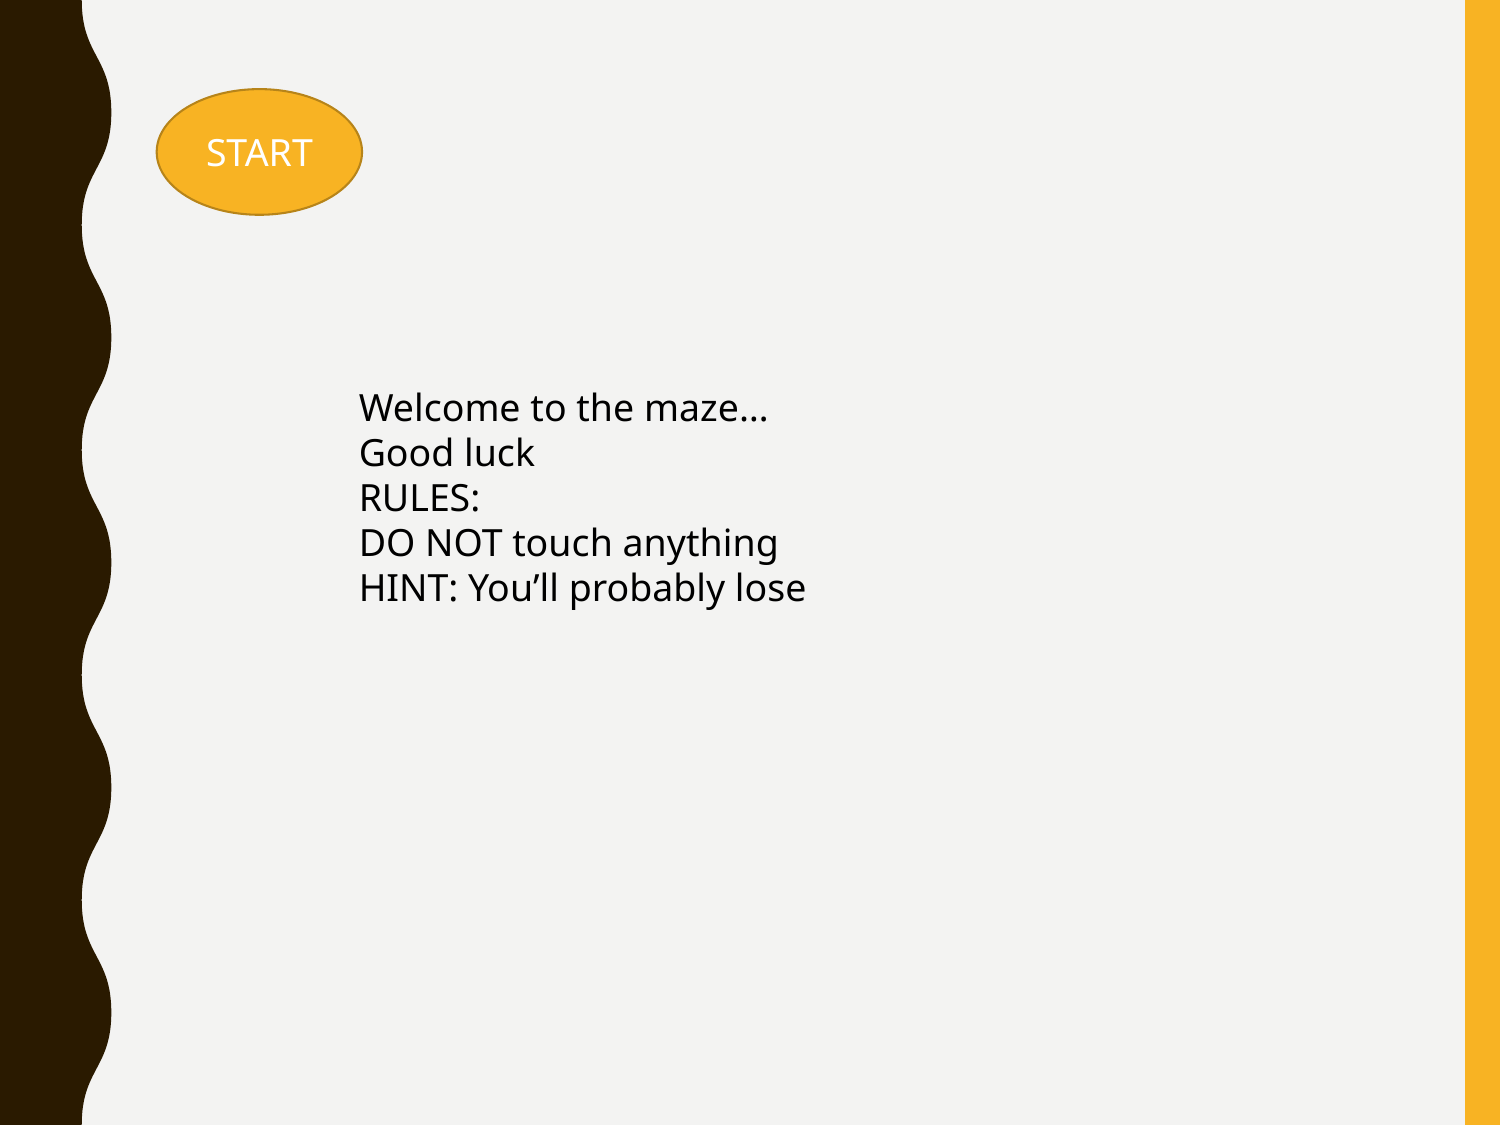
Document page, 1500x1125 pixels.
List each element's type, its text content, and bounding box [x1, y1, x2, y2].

text_box START [155, 88, 364, 216]
text_box Welcome to the maze… Good luck RULES: DO NOT touch anything HINT: You’ll probably lose [343, 376, 1341, 617]
